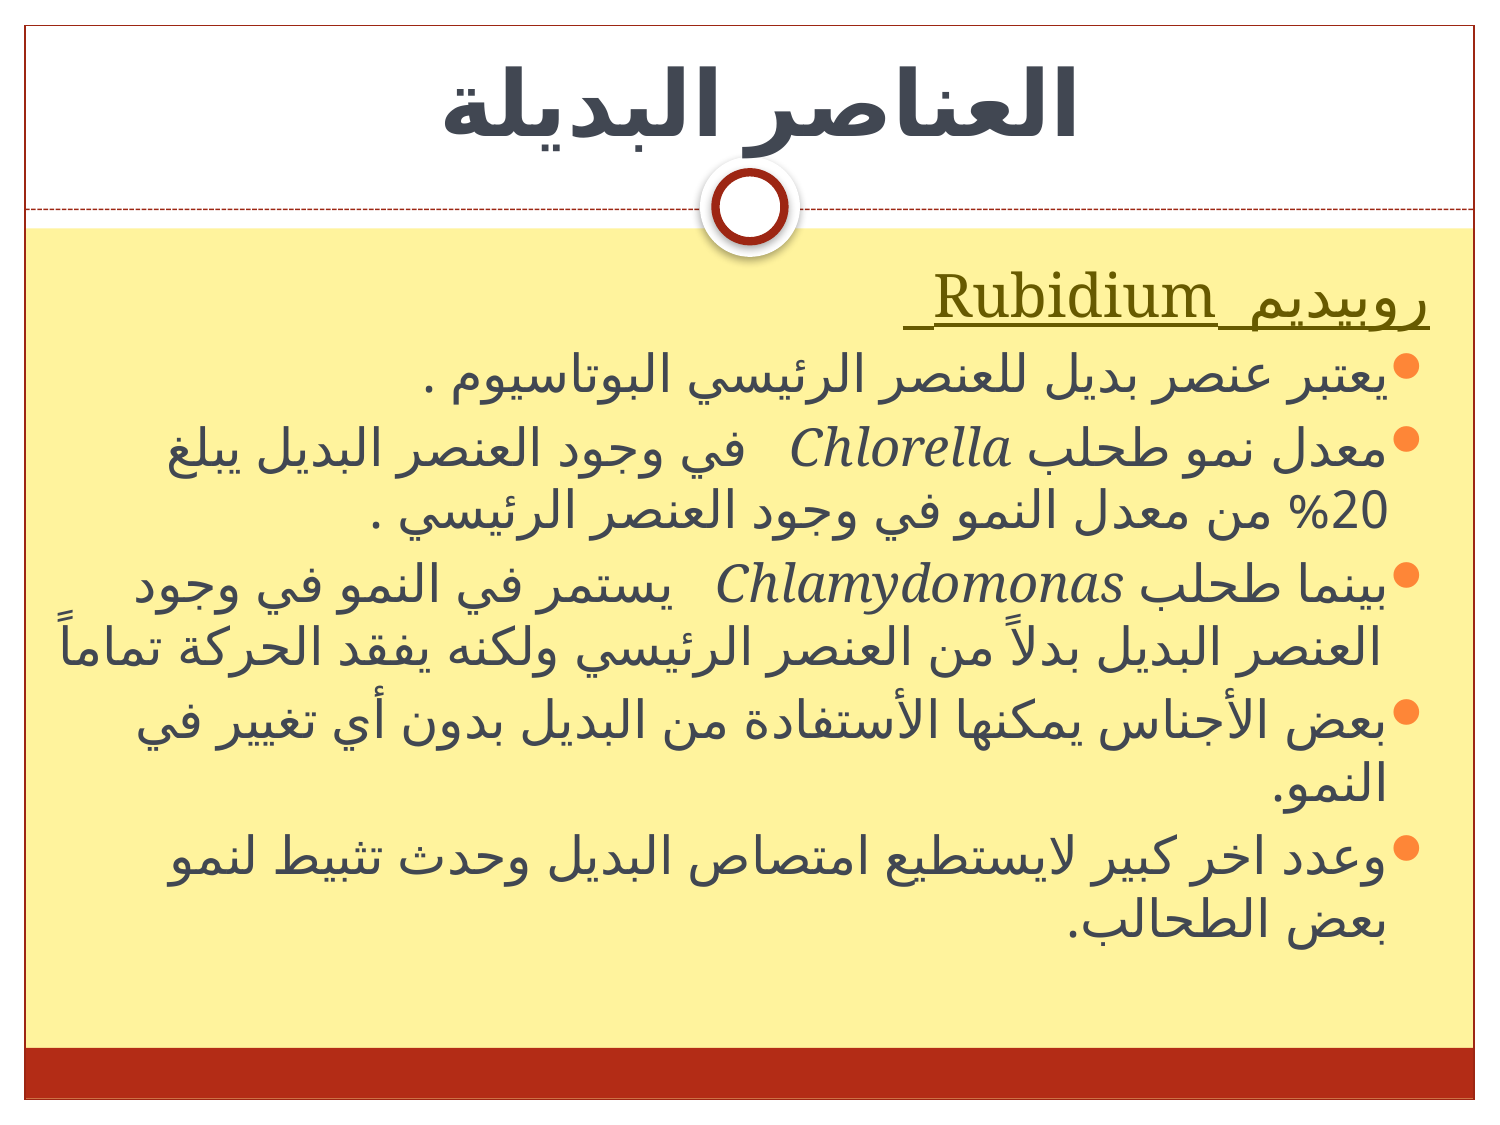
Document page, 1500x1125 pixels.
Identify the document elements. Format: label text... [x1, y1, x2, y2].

title العناصر البديلة [49, 37, 1450, 162]
list روبيديم Rubidium يعتبر عنصر بديل للعنصر الرئيسي البوتاسيوم . معدل نمو طحلب Chlorella في وجود العنصر البديل يبلغ 20% من معدل النمو في وجود العنصر الرئيسي . بينما طحلب Chlamydomonas يستمر في النمو في وجود العنصر البديل بدلاً من العنصر الرئيسي ولكنه يفقد الحركة تماماً بعض الأجناس يمكنها الأستفادة من البديل بدون أي تغيير في النمو. وعدد اخر كبير لايستطيع امتصاص البديل وحدث تثبيط لنمو بعض الطحالب. [49, 250, 1445, 1001]
